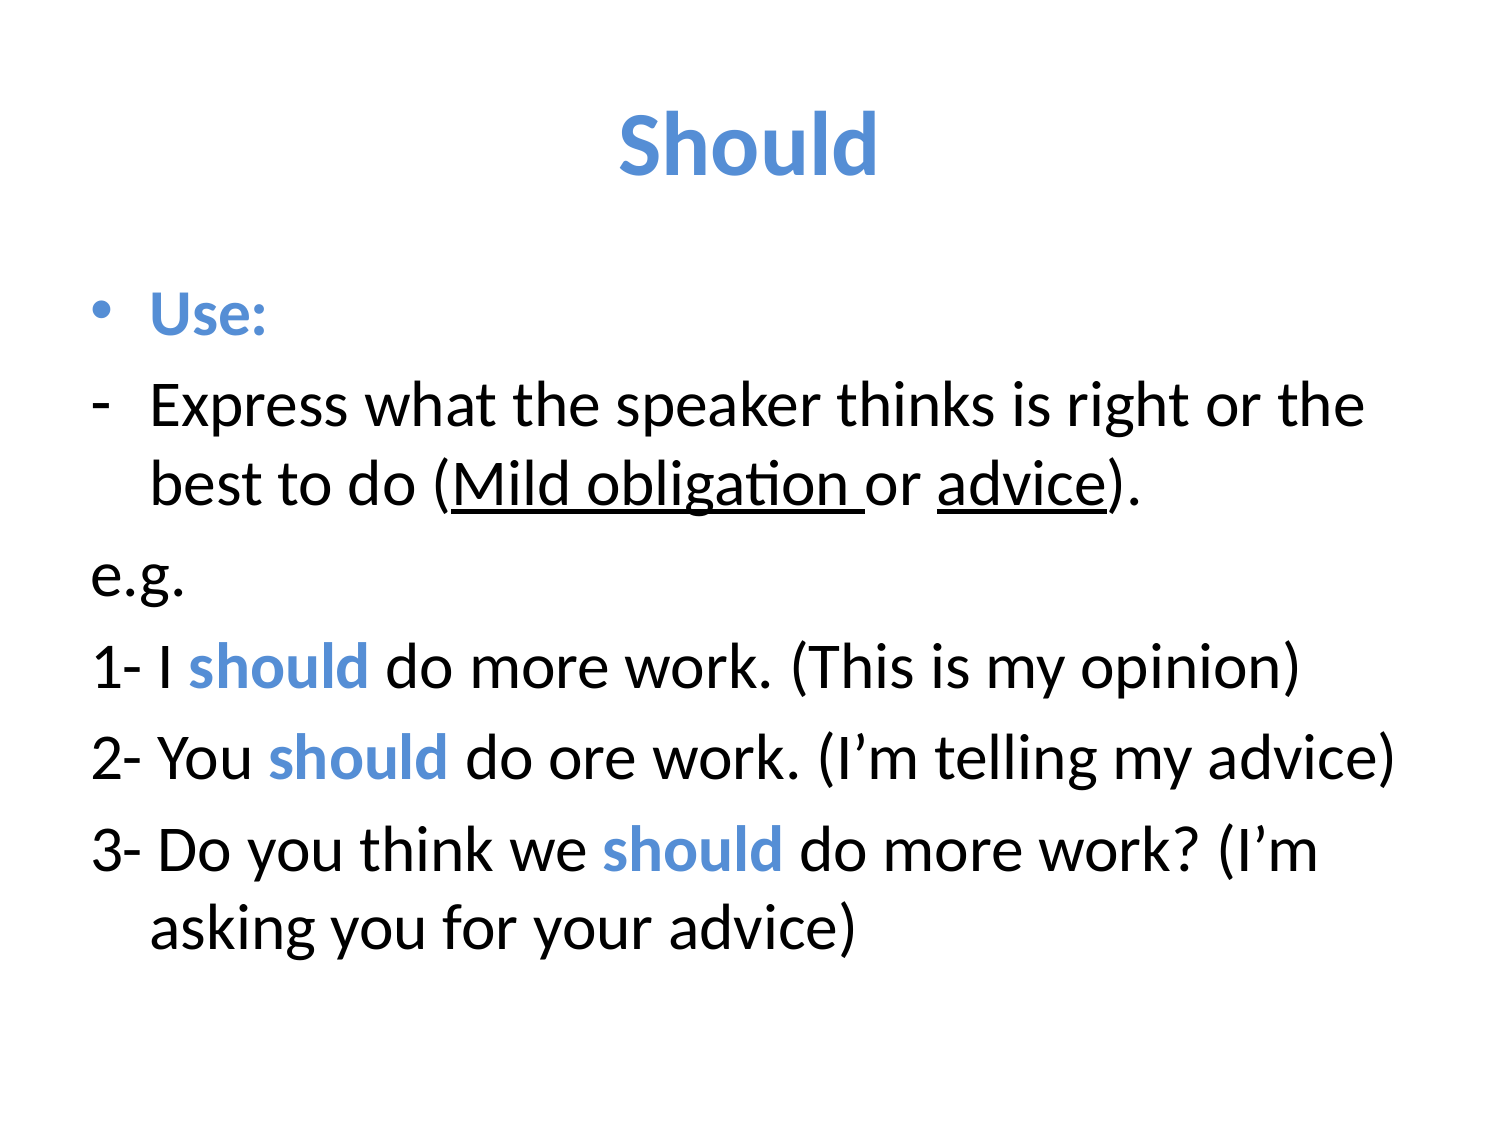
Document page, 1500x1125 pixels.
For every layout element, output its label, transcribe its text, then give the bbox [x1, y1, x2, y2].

list Use: Express what the speaker thinks is right or the best to do (Mild obligation or advice). e.g. 1- I should do more work. (This is my opinion) 2- You should do ore work. (I’m telling my advice) 3- Do you think we should do more work? (I’m asking you for your advice) [75, 262, 1425, 1005]
title Should [75, 45, 1425, 233]
